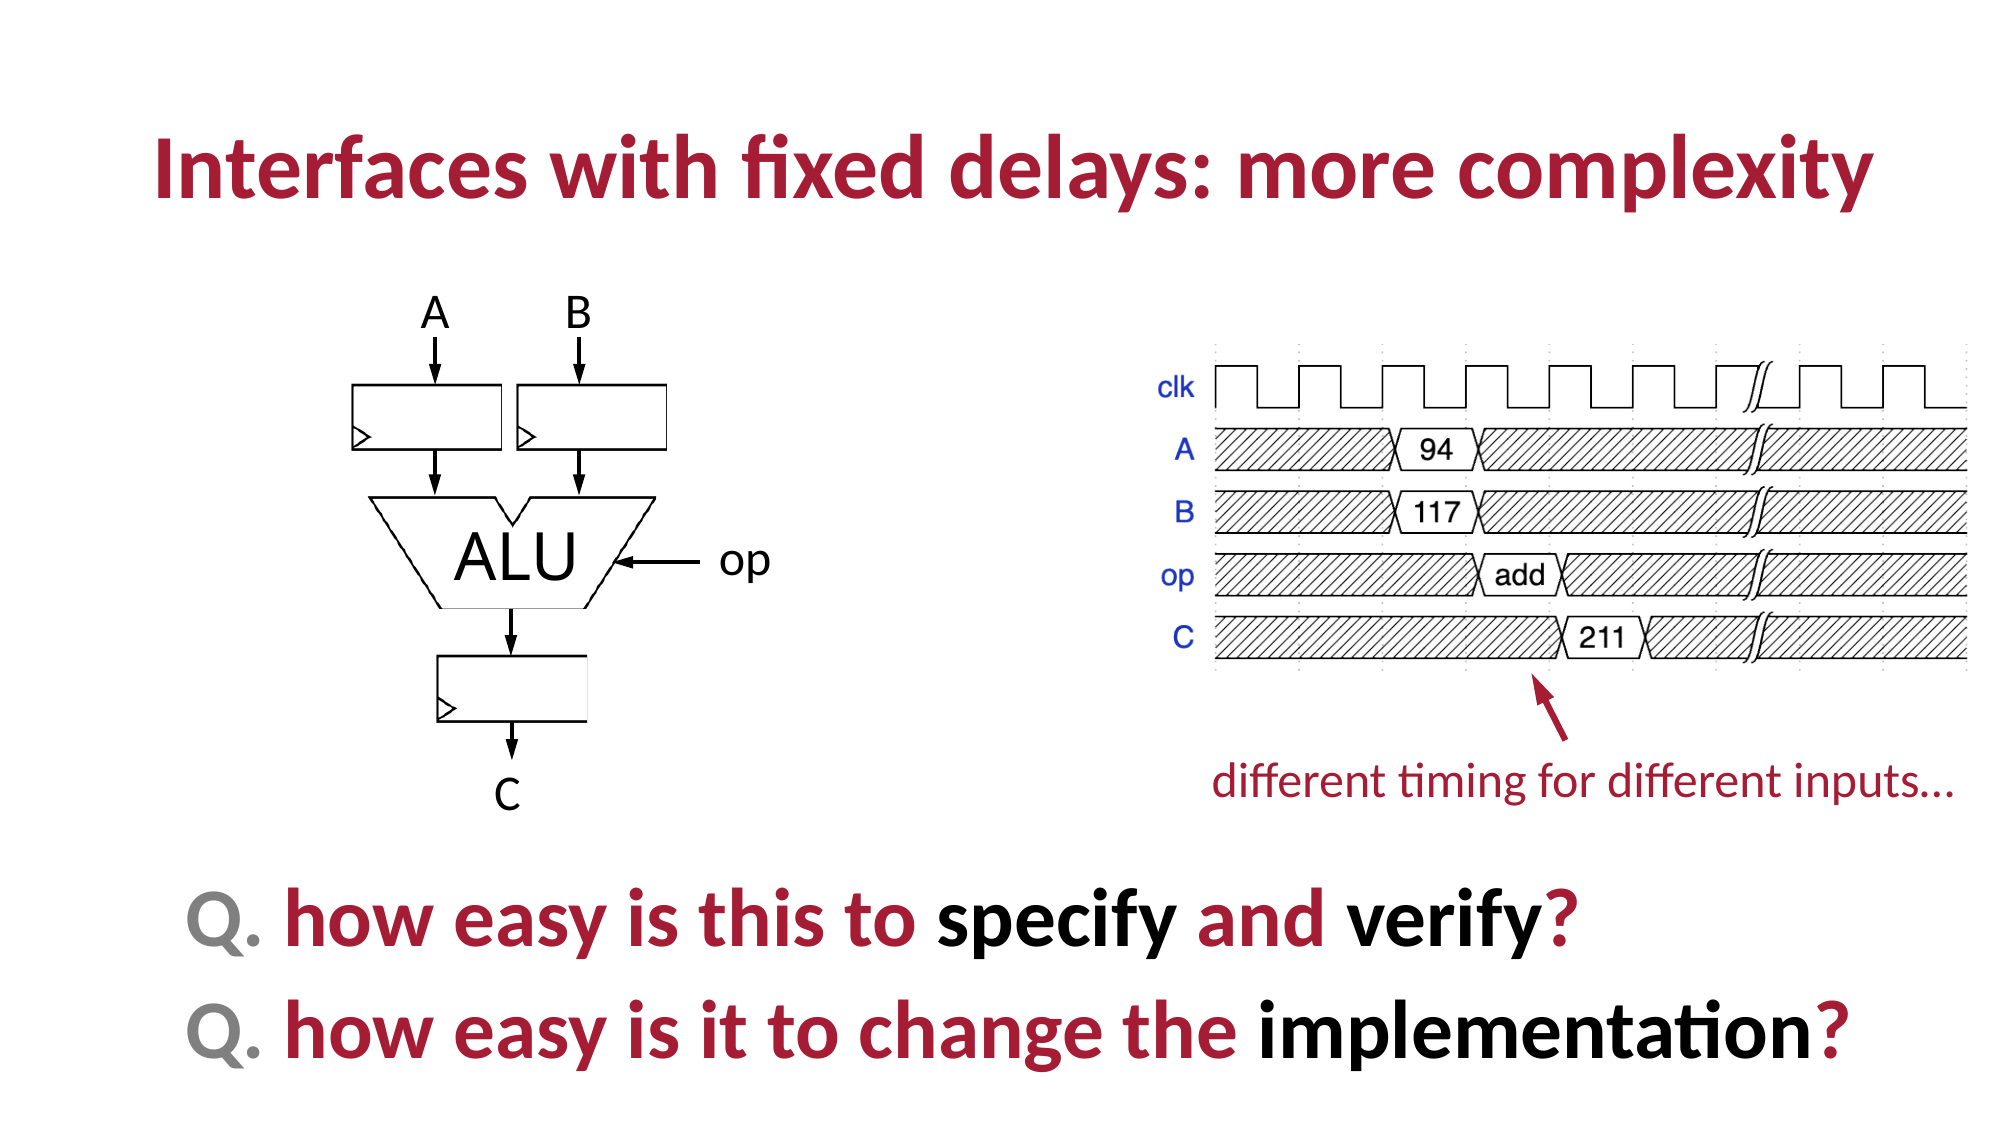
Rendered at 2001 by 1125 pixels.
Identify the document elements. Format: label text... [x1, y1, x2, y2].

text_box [344, 271, 787, 829]
title Interfaces with fixed delays: more complexity [137, 59, 1913, 278]
text_box Q. how easy is it to change the implementation? [171, 968, 1868, 1083]
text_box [1189, 674, 1976, 816]
picture [1152, 344, 1978, 674]
text_box Q. how easy is this to specify and verify? [170, 855, 1597, 970]
